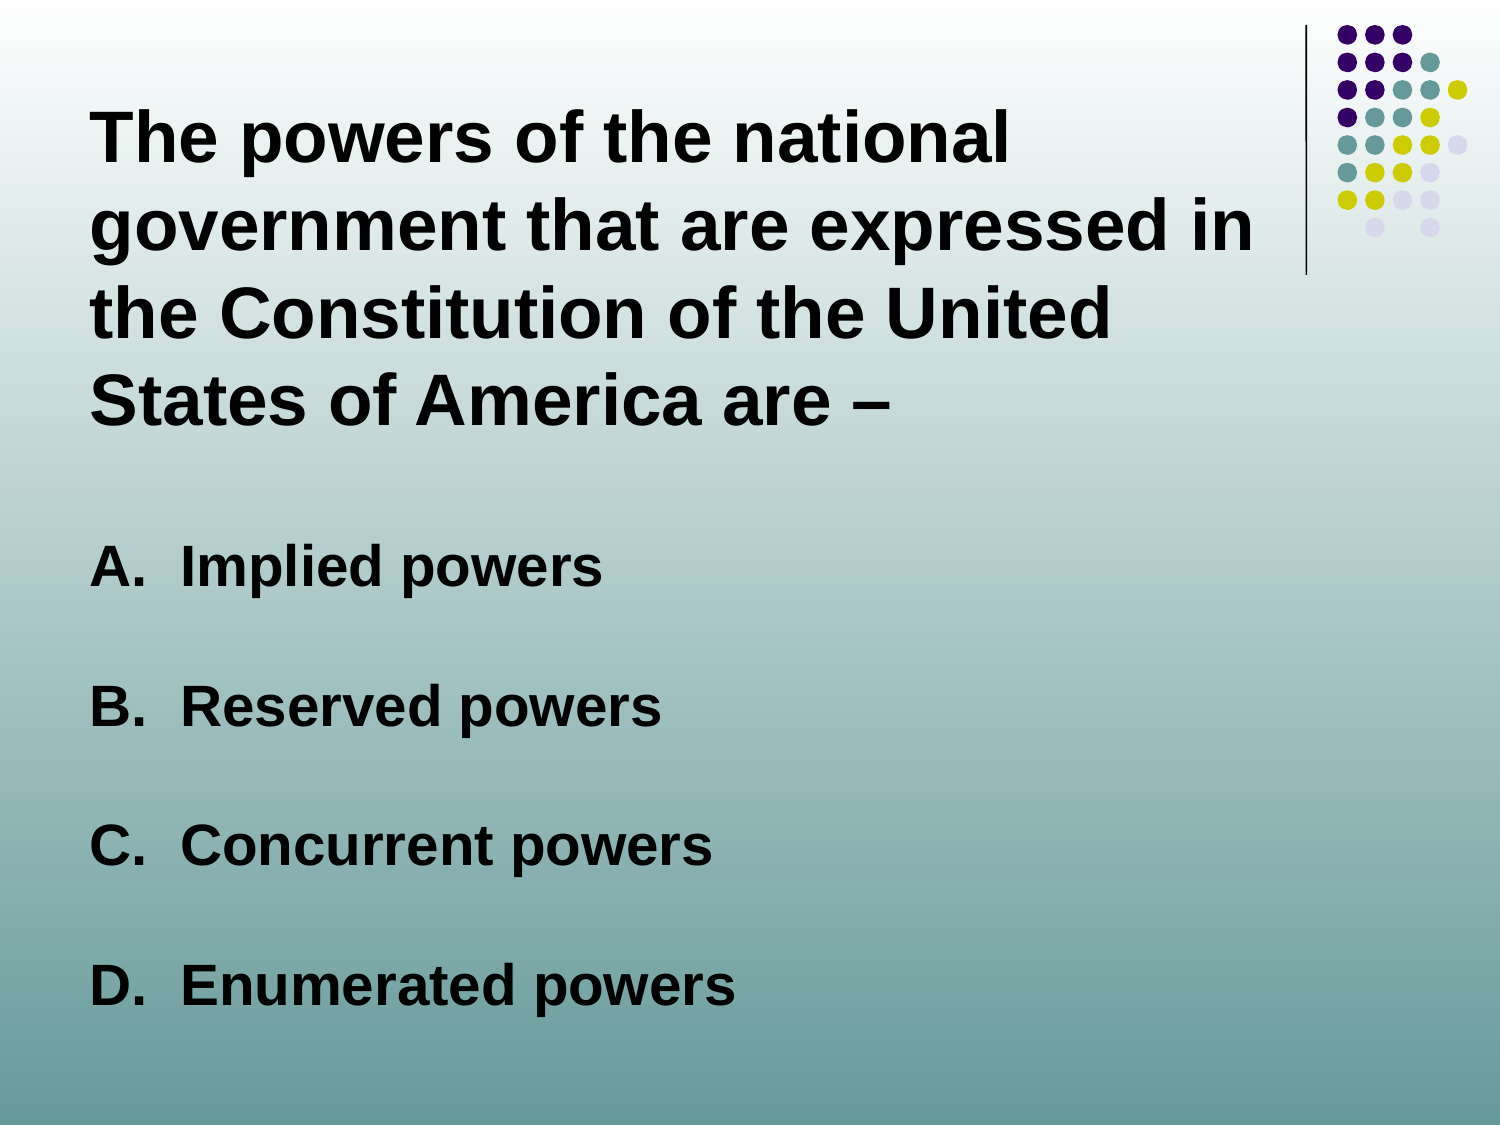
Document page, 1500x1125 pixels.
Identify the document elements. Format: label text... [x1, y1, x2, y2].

text_box The powers of the national government that are expressed in the Constitution of the United States of America are – A. Implied powers B. Reserved powers C. Concurrent powers D. Enumerated powers [75, 899, 1313, 1113]
